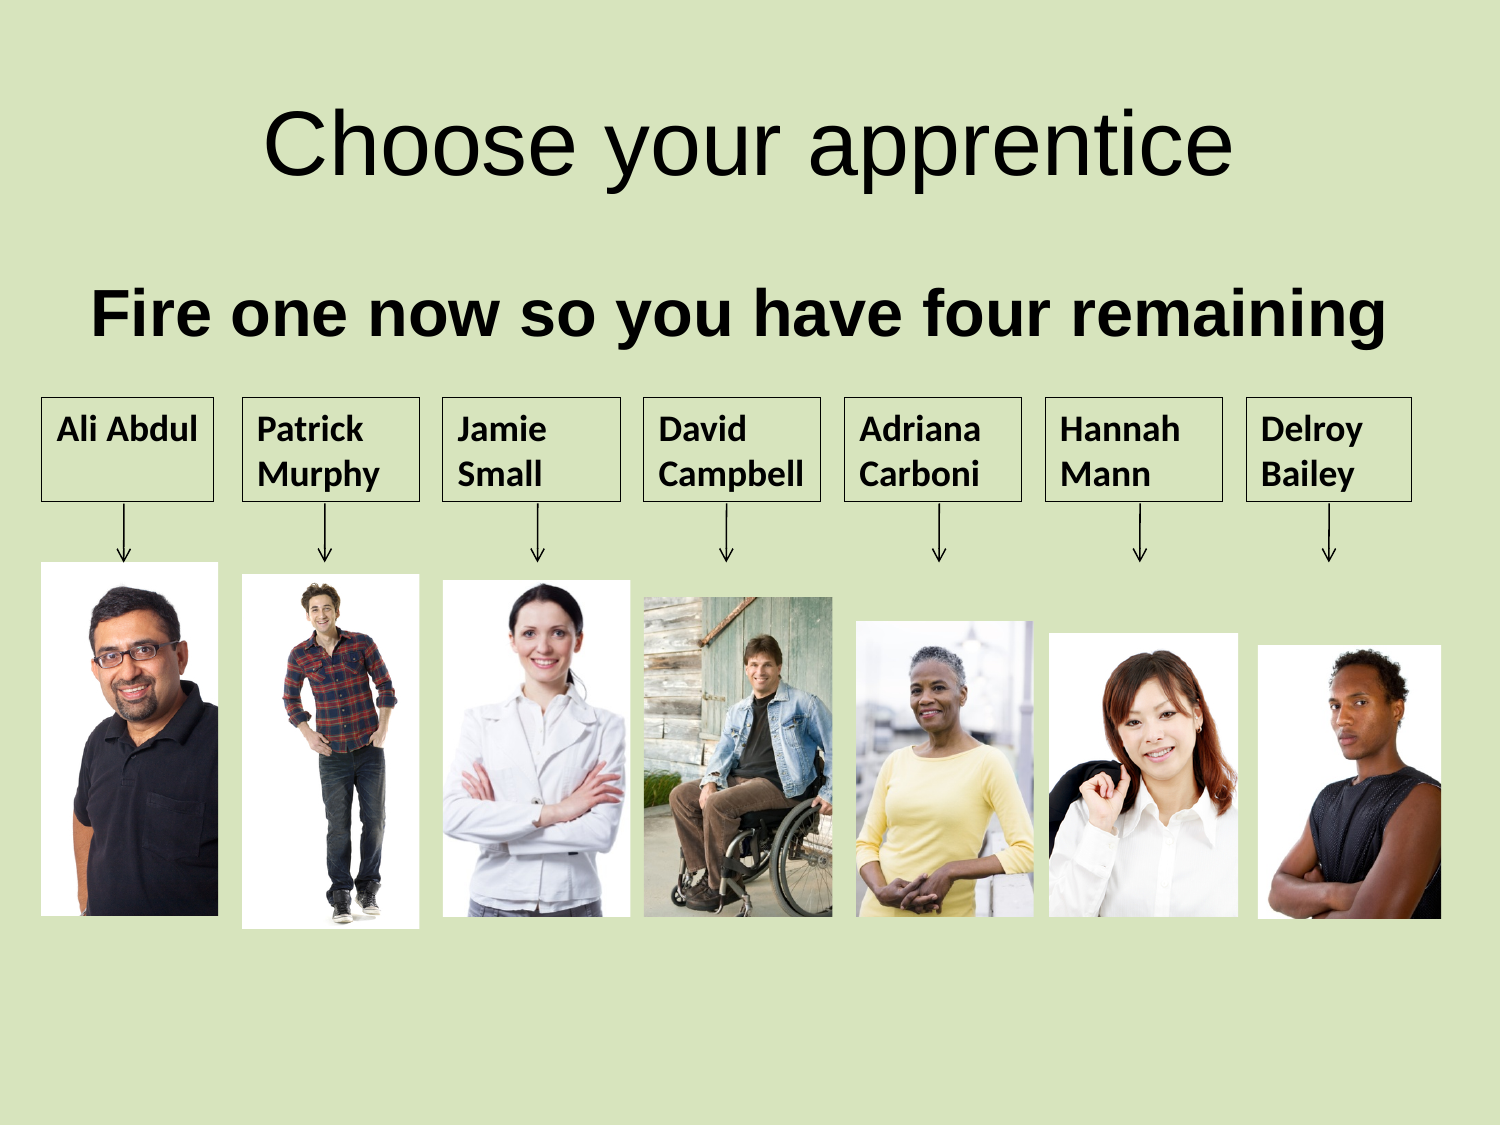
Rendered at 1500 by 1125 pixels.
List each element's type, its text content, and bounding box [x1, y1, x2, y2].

text_box Patrick Murphy [242, 397, 420, 502]
list Fire one now so you have four remaining [75, 262, 1425, 1005]
text_box Ali Abdul [41, 397, 214, 502]
text_box Delroy Bailey [1246, 397, 1412, 502]
picture [40, 562, 219, 916]
text_box David Campbell [643, 397, 821, 502]
text_box Jamie Small [442, 397, 621, 502]
title Choose your apprentice [75, 45, 1425, 233]
picture [442, 580, 631, 918]
picture [1257, 644, 1442, 919]
picture [855, 621, 1034, 918]
picture [643, 597, 833, 918]
picture [1048, 632, 1239, 918]
picture [241, 573, 420, 929]
text_box Hannah Mann [1045, 397, 1223, 502]
text_box Adriana Carboni [844, 397, 1022, 502]
